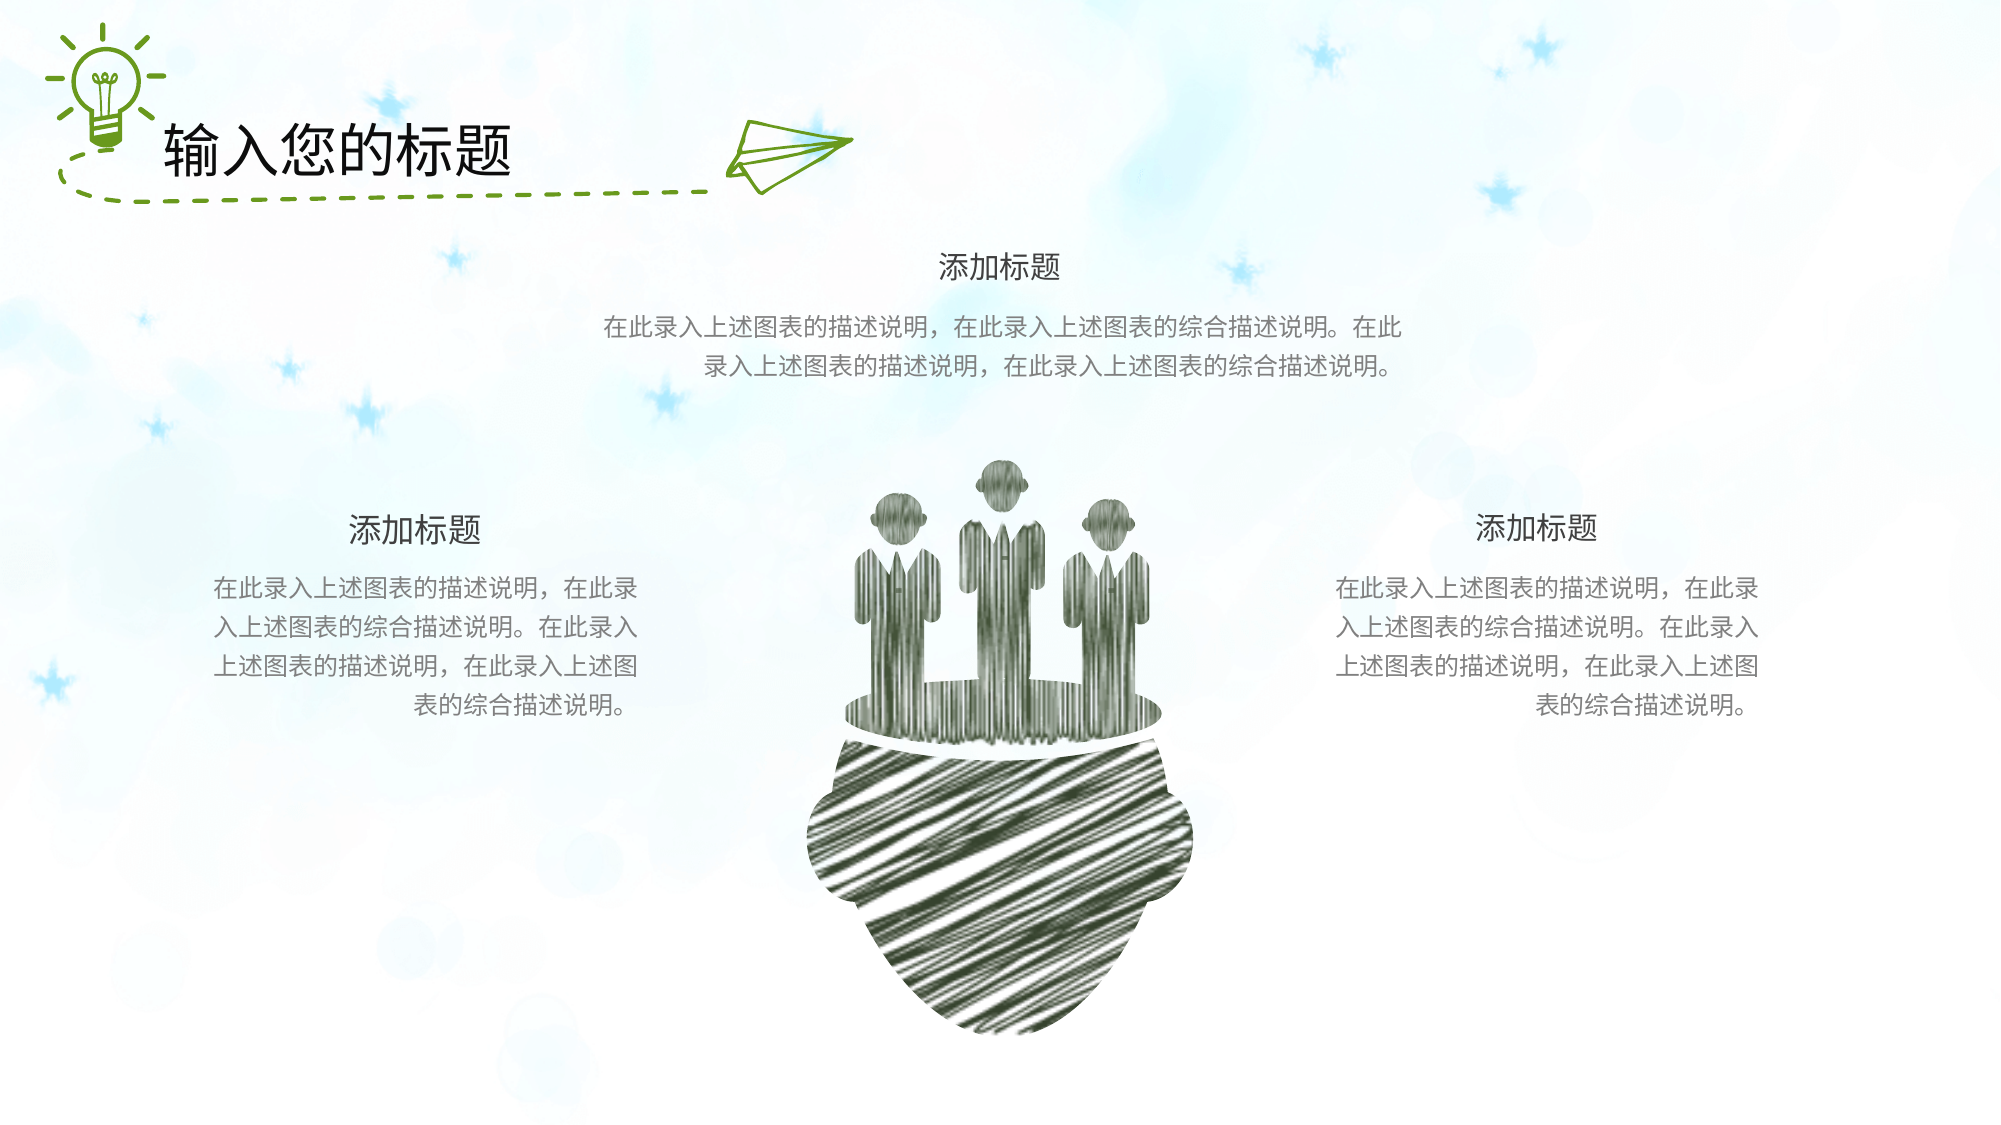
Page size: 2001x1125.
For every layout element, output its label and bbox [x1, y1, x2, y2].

text_box [176, 501, 654, 765]
picture [0, 0, 2000, 1125]
text_box [1298, 501, 1775, 765]
text_box [581, 240, 1419, 425]
text_box [801, 459, 1199, 1038]
